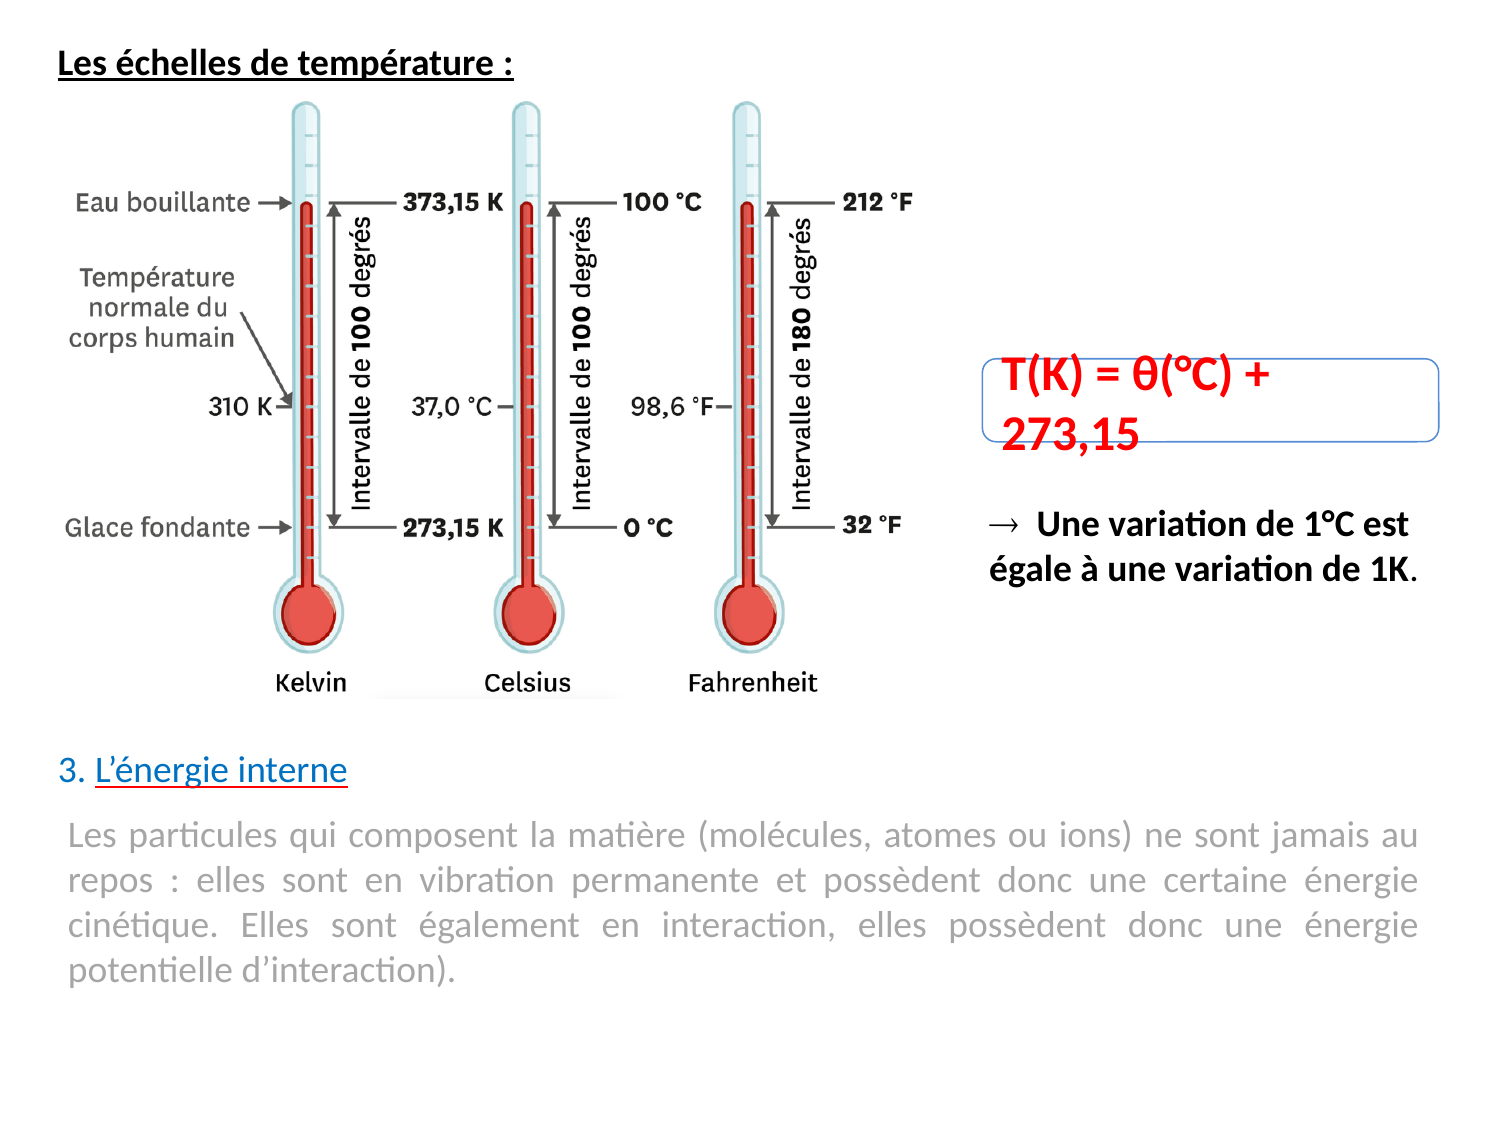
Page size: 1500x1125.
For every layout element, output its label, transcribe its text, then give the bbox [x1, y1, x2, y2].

text_box Les particules qui composent la matière (molécules, atomes ou ions) ne sont jamais au repos : elles sont en vibration permanente et possèdent donc une certaine énergie cinétique. Elles sont également en interaction, elles possèdent donc une énergie potentielle d’interaction). [53, 802, 1436, 998]
picture [64, 101, 913, 699]
text_box Les échelles de température : [42, 30, 529, 91]
text_box T(K) = θ(°C) + 273,15 [982, 358, 1439, 442]
text_box  Une variation de 1°C est égale à une variation de 1K. [974, 491, 1447, 597]
text_box 3. L’énergie interne [43, 738, 364, 798]
